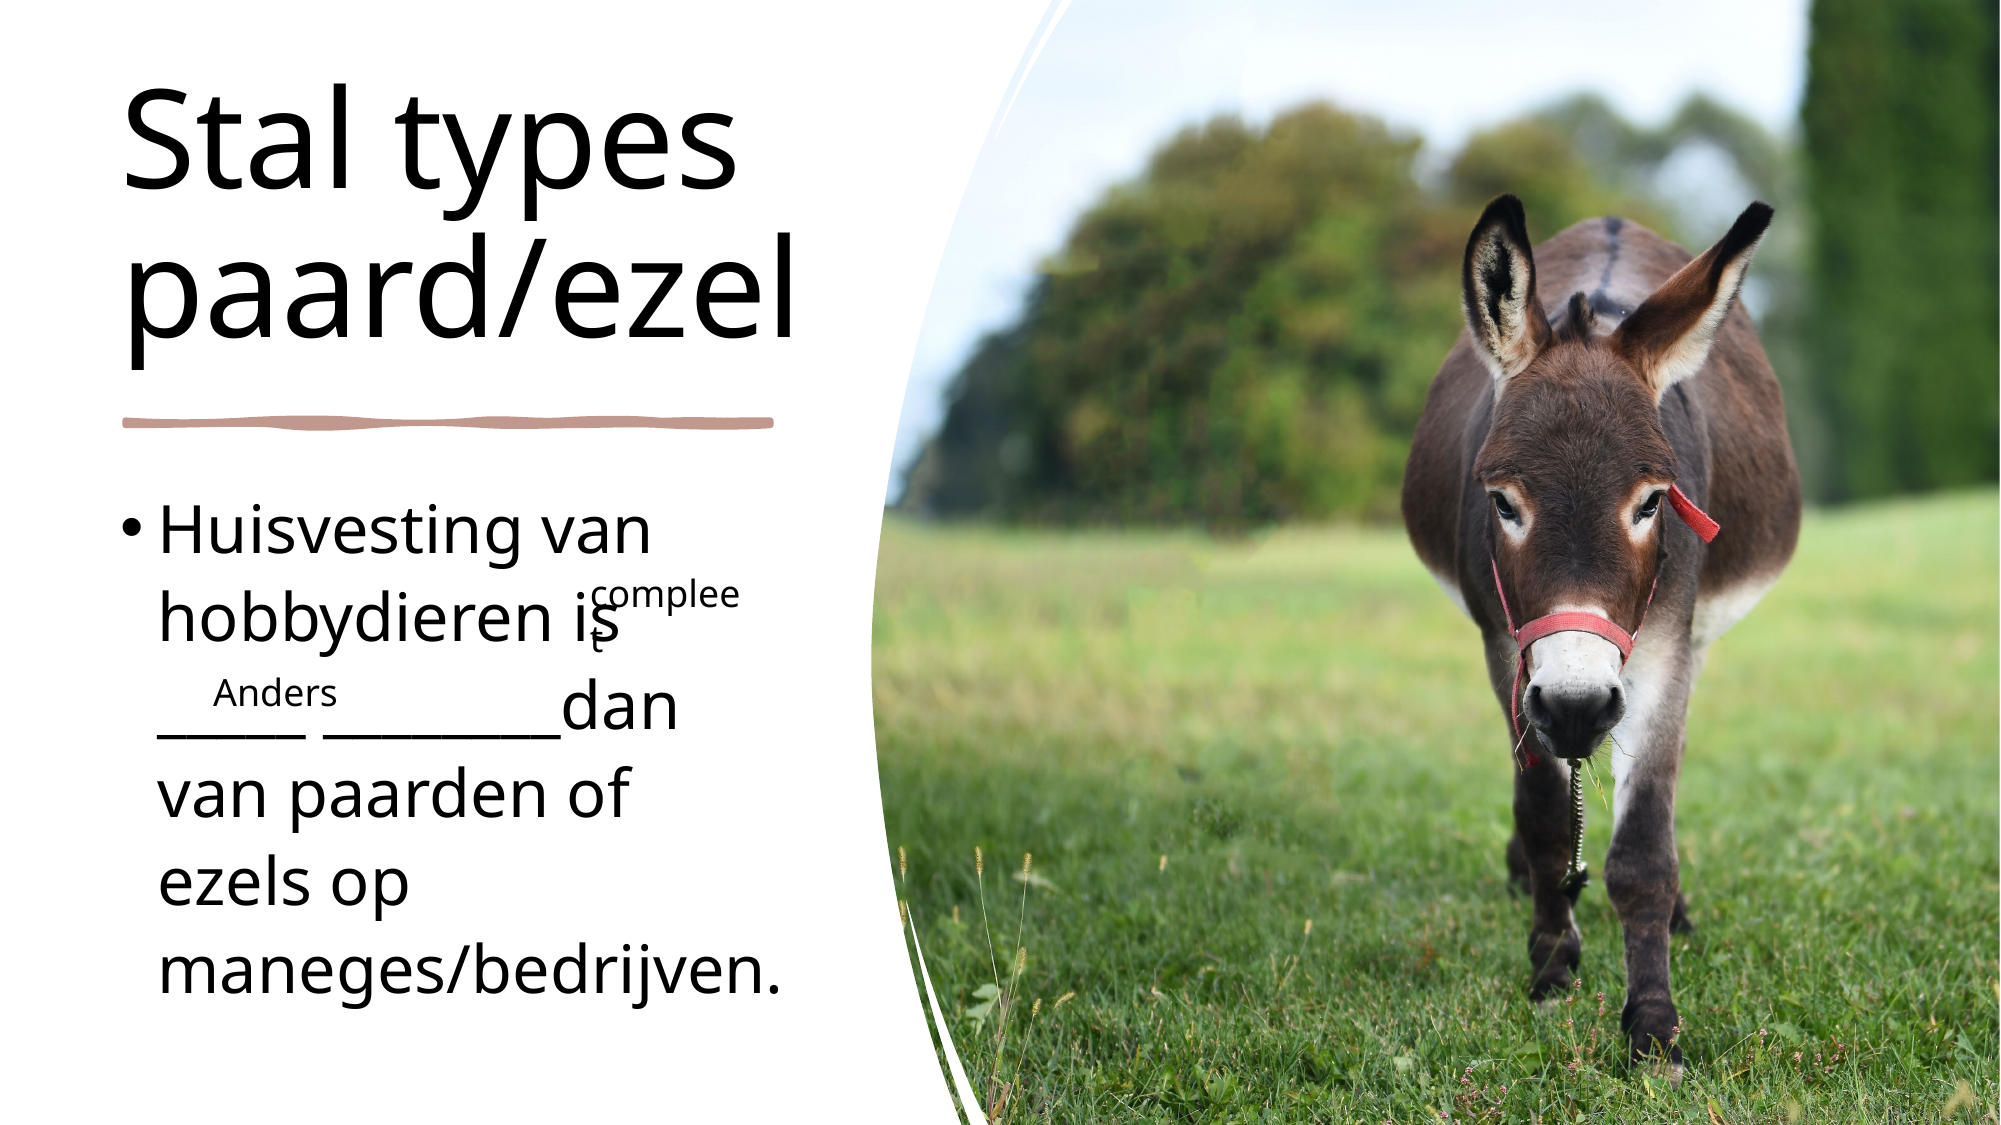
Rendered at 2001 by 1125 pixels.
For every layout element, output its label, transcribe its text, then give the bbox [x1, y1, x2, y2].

text_box compleet [575, 562, 757, 668]
title Stal types paard/ezel [105, 53, 822, 375]
list Huisvesting van hobbydieren is _____ ________dan van paarden of ezels op maneges/bedrijven. [105, 471, 802, 1016]
text_box [124, 417, 772, 429]
text_box [0, 0, 871, 1125]
picture [871, 0, 2000, 1125]
text_box Anders [198, 661, 380, 722]
